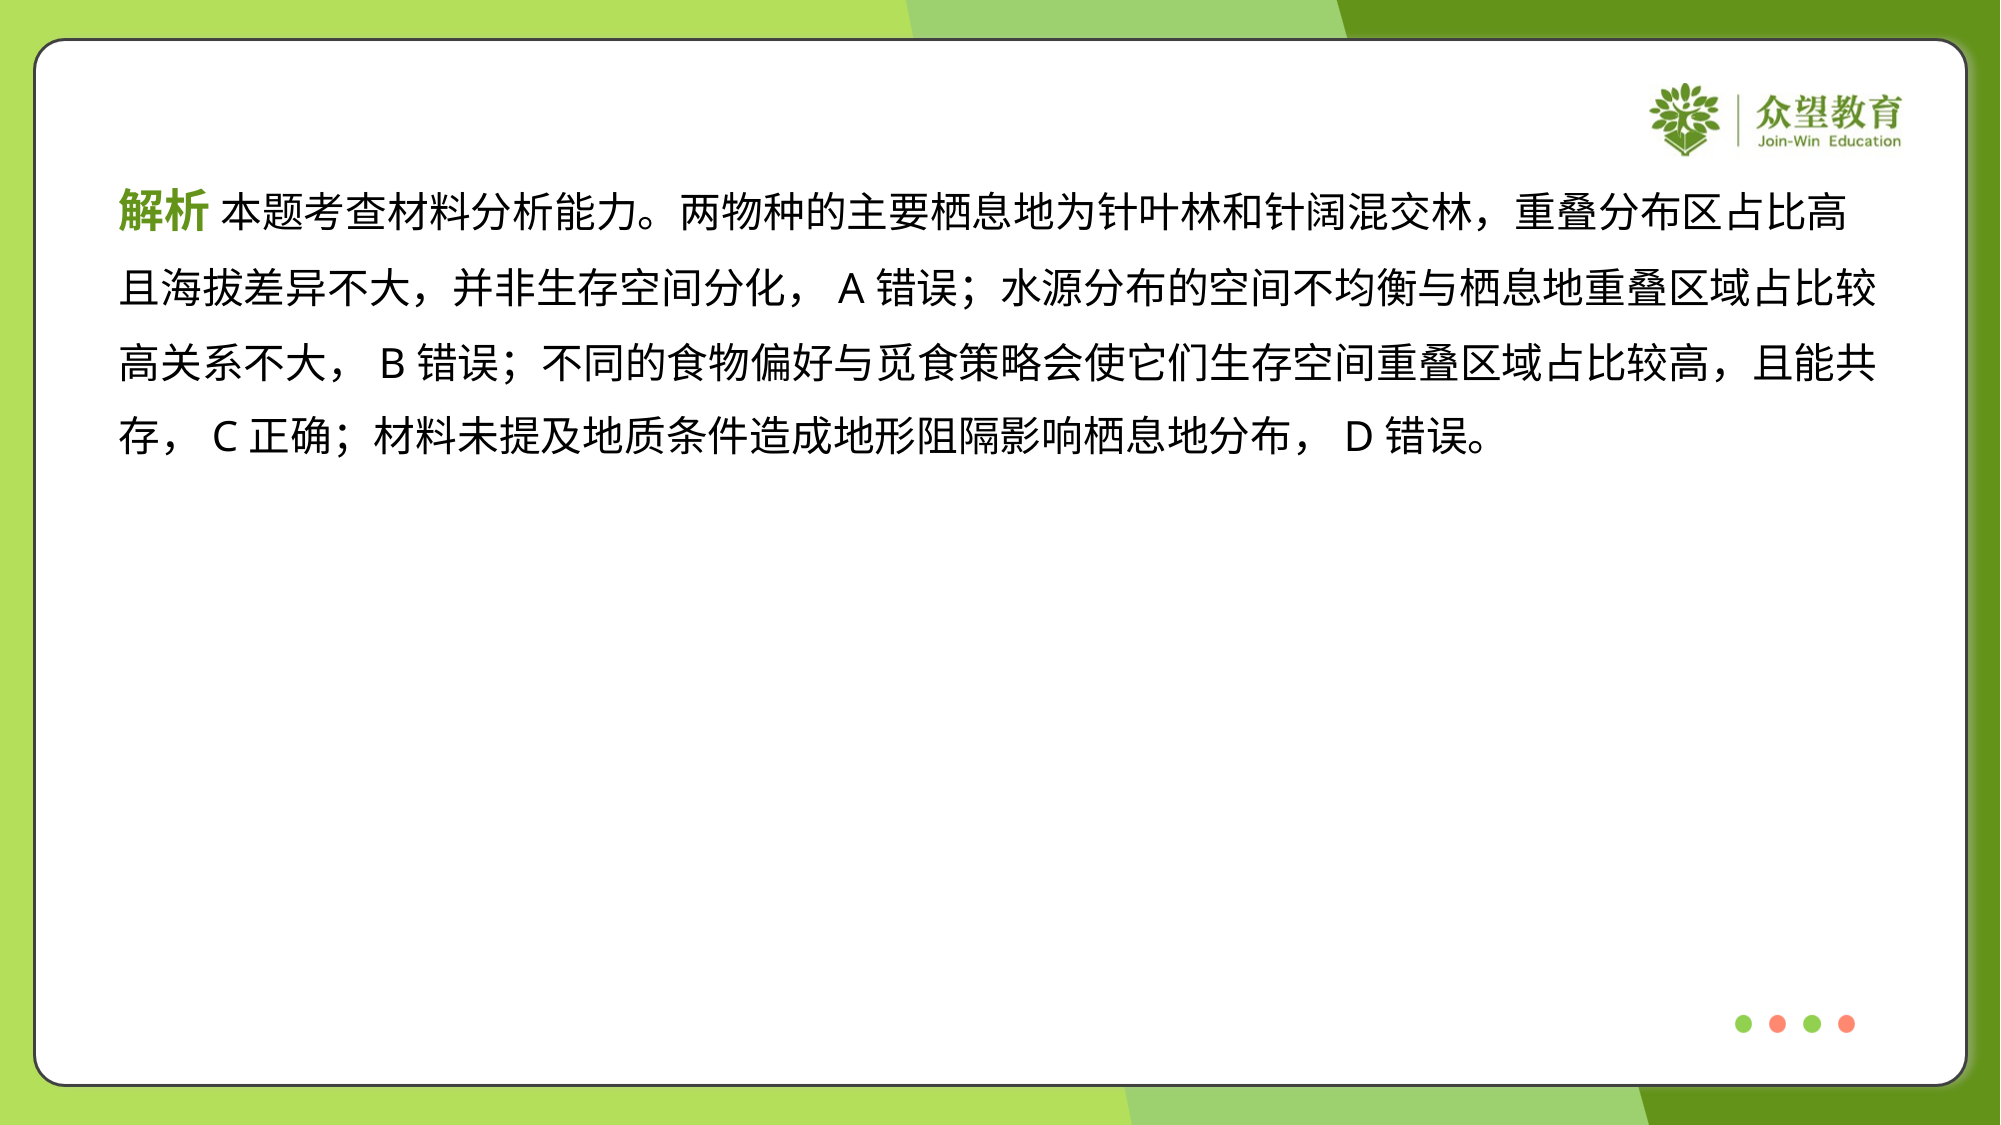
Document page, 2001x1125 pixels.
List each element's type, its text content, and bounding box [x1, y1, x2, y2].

picture [0, 0, 2000, 1125]
text_box 解析 本题考查材料分析能力。两物种的主要栖息地为针叶林和针阔混交林，重叠分布区占比高 且海拔差异不大，并非生存空间分化，A错误；水源分布的空间不均衡与栖息地重叠区域占比较 高关系不大，B错误；不同的食物偏好与觅食策略会使它们生存空间重叠区域占比较高，且能共 存，C正确；材料未提及地质条件造成地形阻隔影响栖息地分布，D错误。 [118, 159, 1883, 452]
